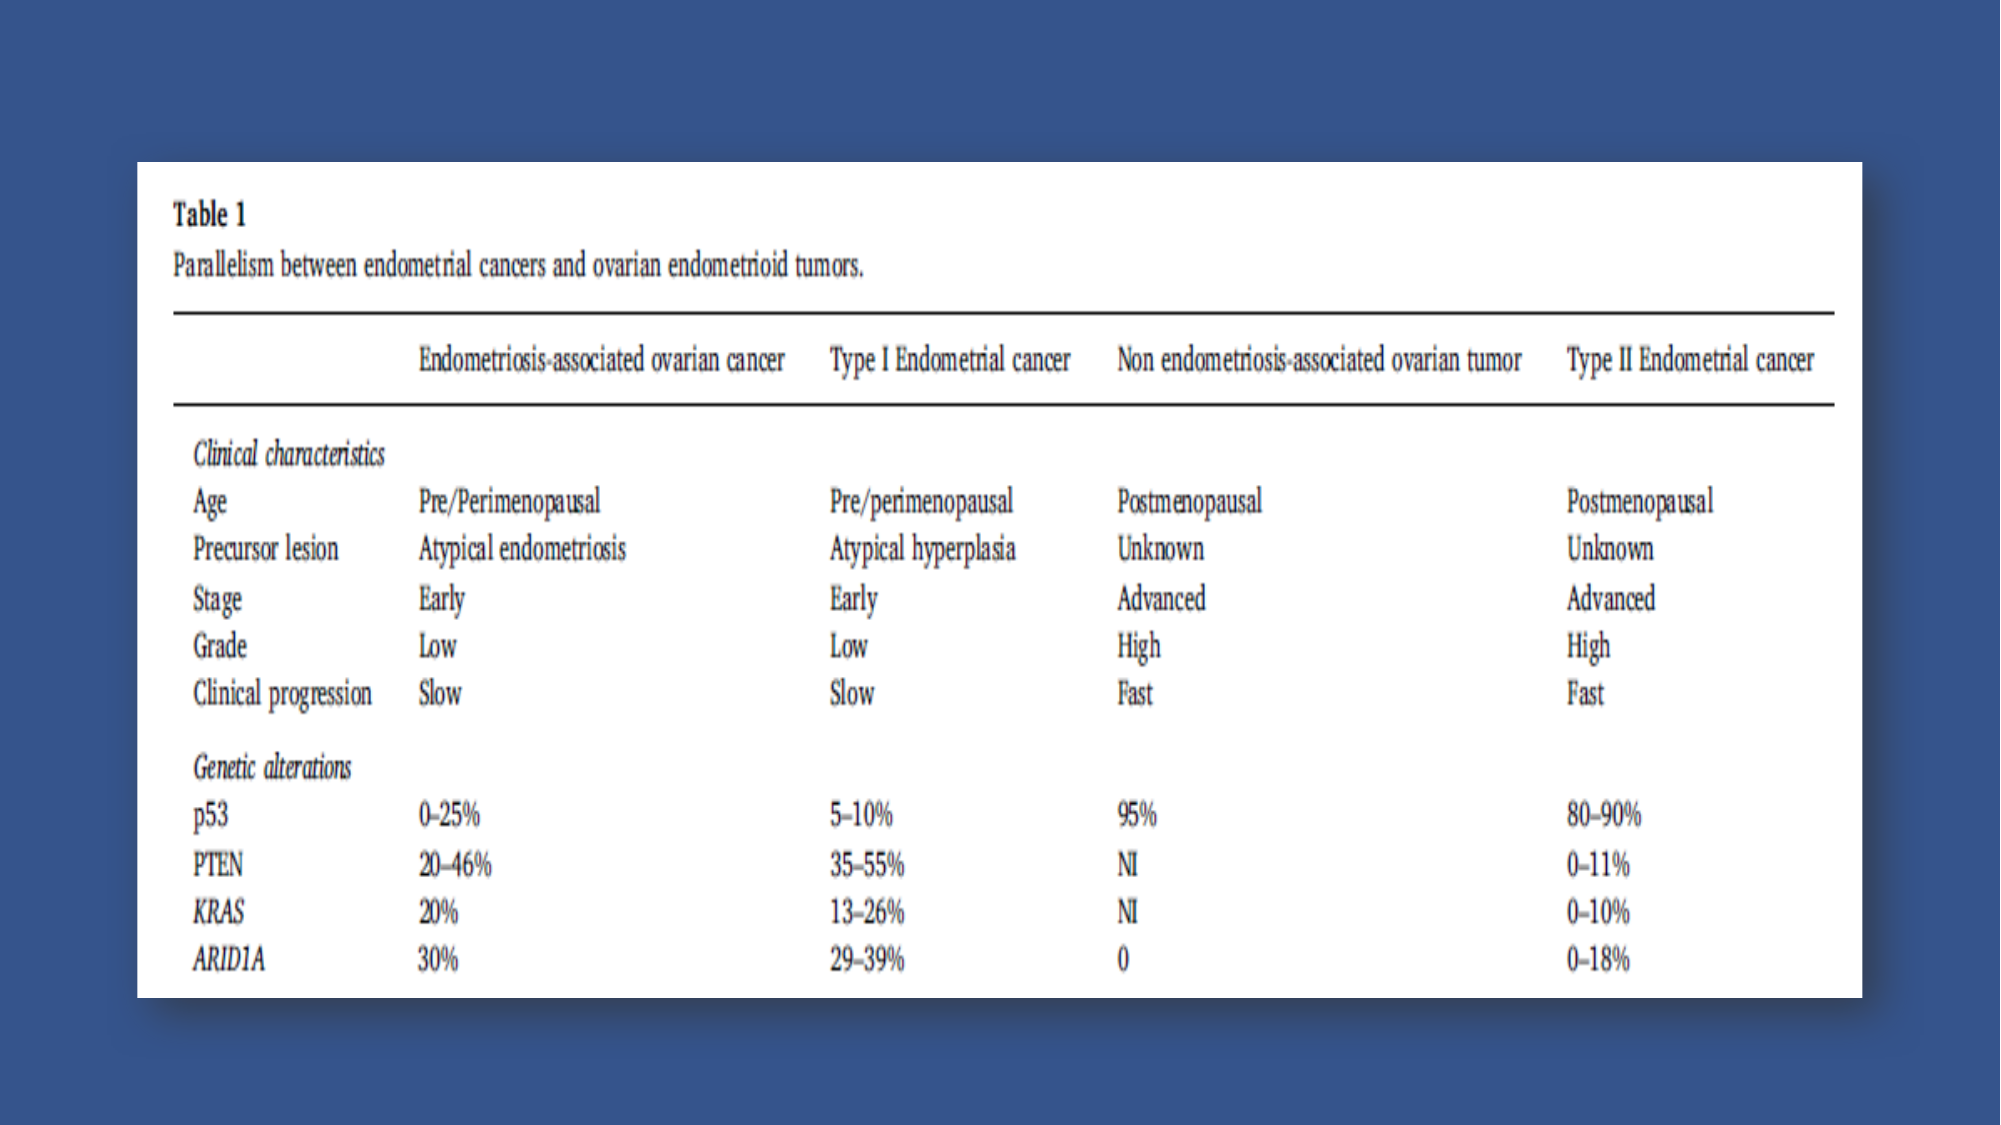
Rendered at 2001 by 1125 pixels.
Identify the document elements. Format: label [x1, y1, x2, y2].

list [137, 162, 1863, 998]
